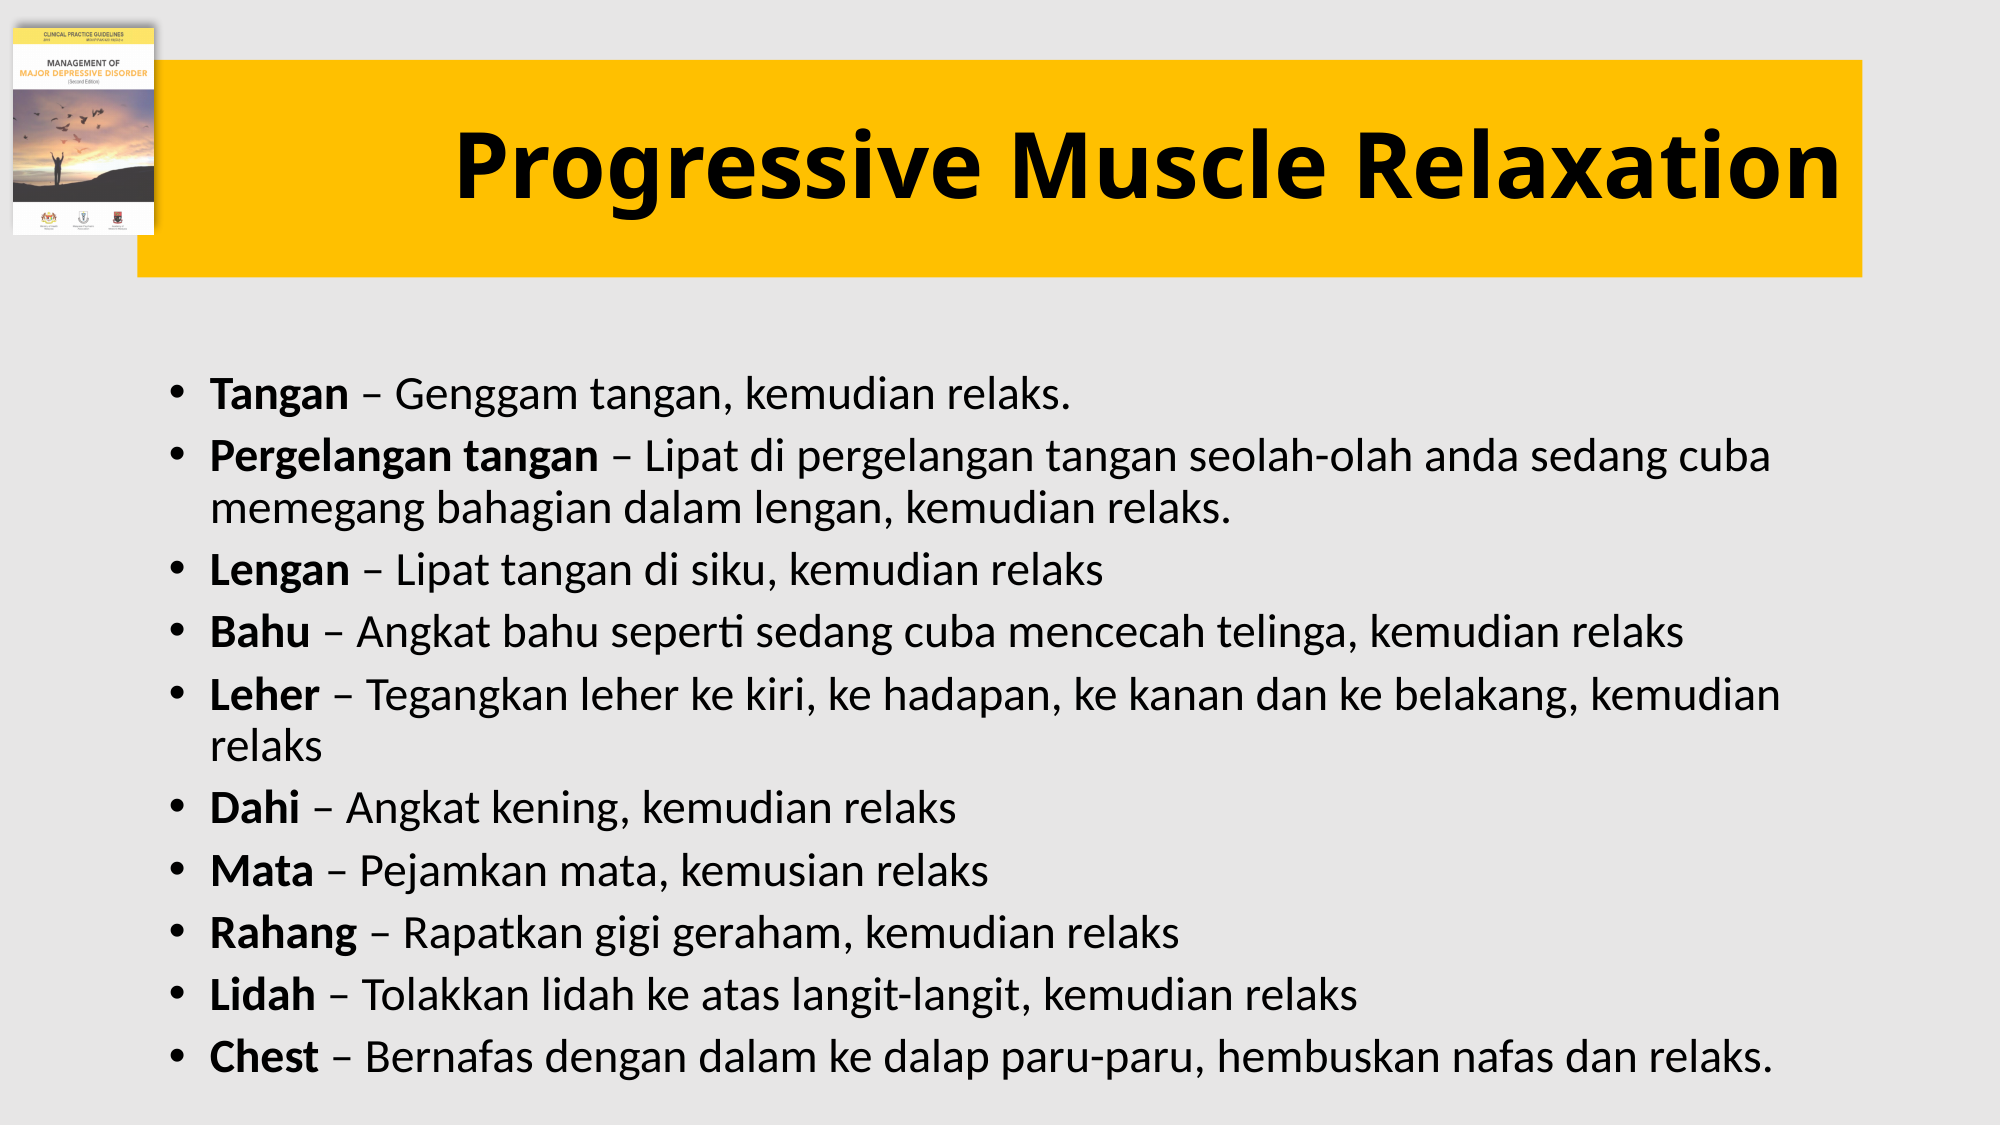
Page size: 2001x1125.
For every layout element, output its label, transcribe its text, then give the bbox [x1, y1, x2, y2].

list Tangan – Genggam tangan, kemudian relaks. Pergelangan tangan – Lipat di pergelangan tangan seolah-olah anda sedang cuba memegang bahagian dalam lengan, kemudian relaks. Lengan – Lipat tangan di siku, kemudian relaks Bahu – Angkat bahu seperti sedang cuba mencecah telinga, kemudian relaks Leher – Tegangkan leher ke kiri, ke hadapan, ke kanan dan ke belakang, kemudian relaks Dahi – Angkat kening, kemudian relaks Mata – Pejamkan mata, kemusian relaks Rahang – Rapatkan gigi geraham, kemudian relaks Lidah – Tolakkan lidah ke atas langit-langit, kemudian relaks Chest – Bernafas dengan dalam ke dalap paru-paru, hembuskan nafas dan relaks. [153, 308, 1863, 1096]
picture [13, 28, 154, 235]
title Progressive Muscle Relaxation [137, 59, 1863, 278]
